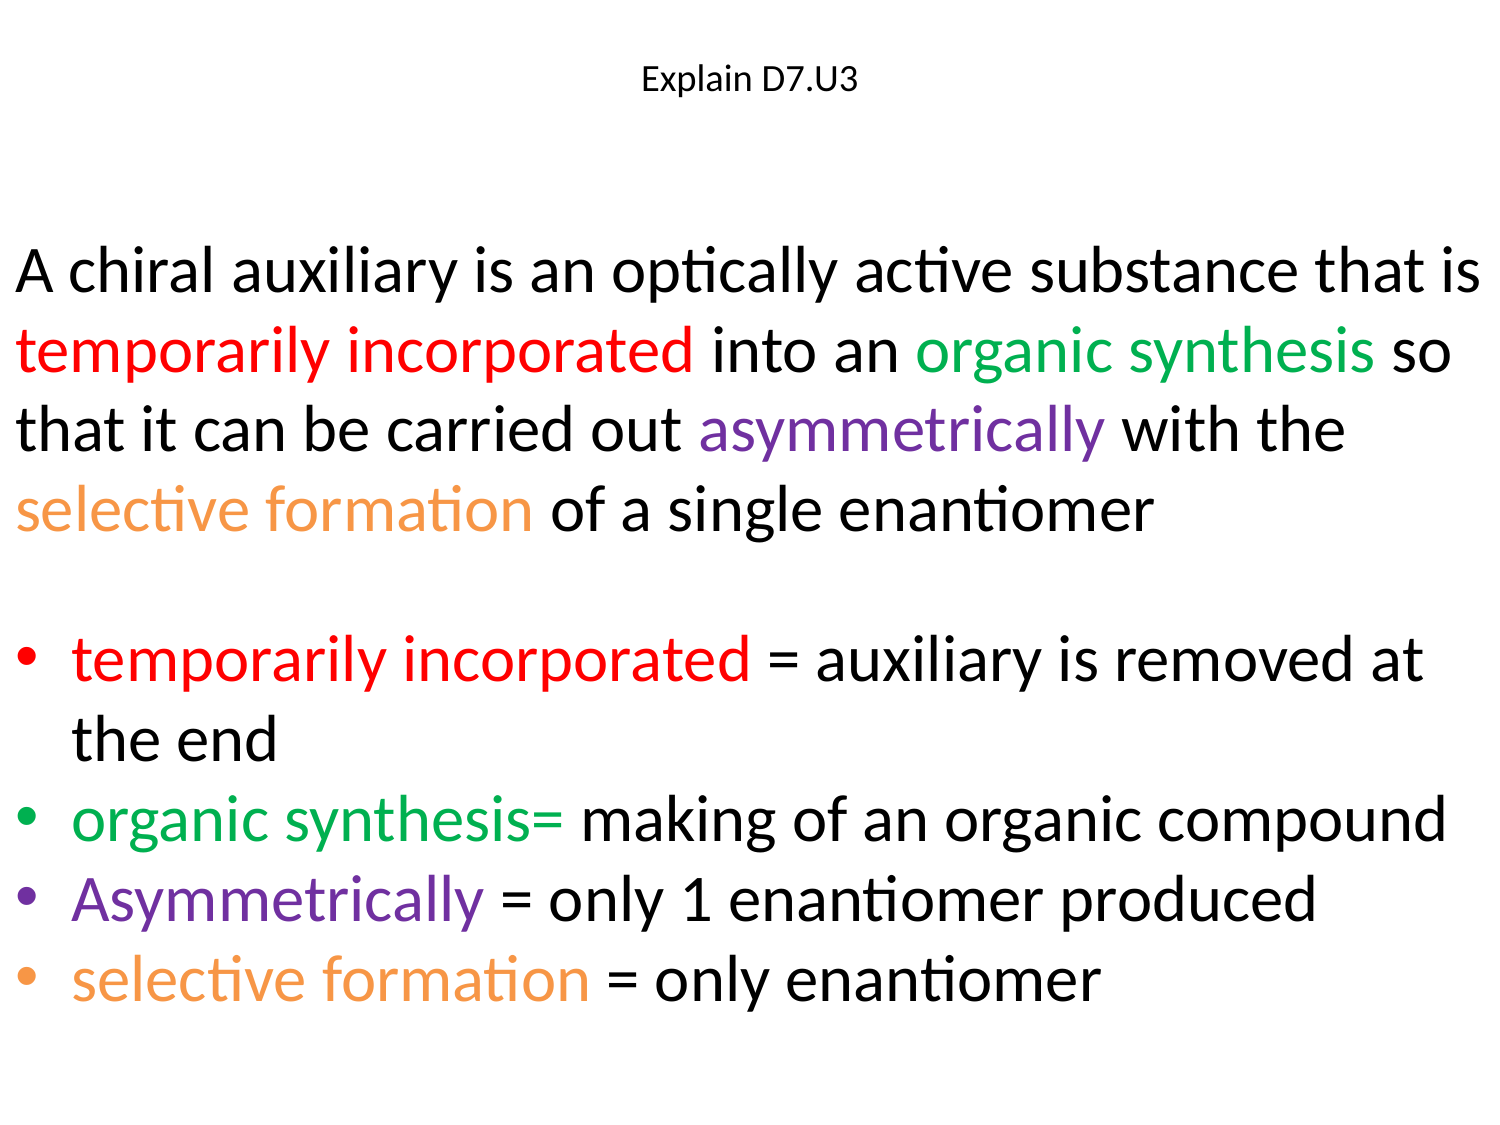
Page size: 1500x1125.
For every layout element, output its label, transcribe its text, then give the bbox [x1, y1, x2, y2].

title Explain D7.U3 [75, 45, 1425, 108]
list A chiral auxiliary is an optically active substance that is temporarily incorporated into an organic synthesis so that it can be carried out asymmetrically with the selective formation of a single enantiomer temporarily incorporated = auxiliary is removed at the end organic synthesis= making of an organic compound Asymmetrically = only 1 enantiomer produced selective formation = only enantiomer [0, 217, 1500, 1061]
